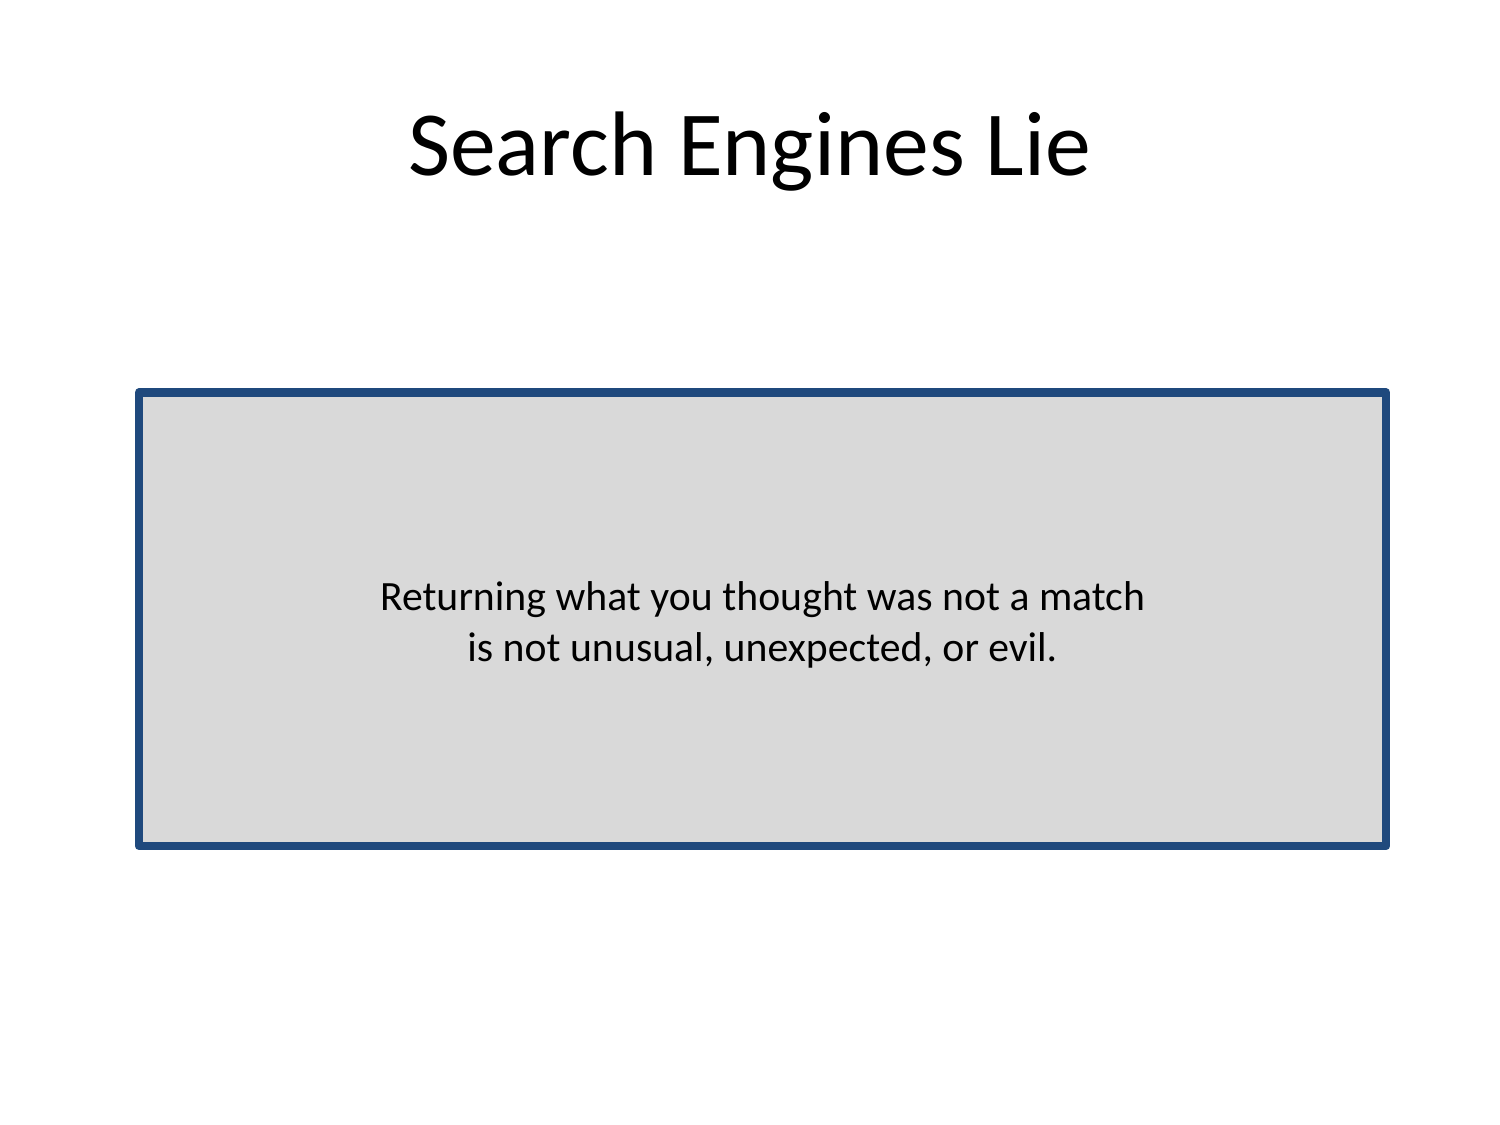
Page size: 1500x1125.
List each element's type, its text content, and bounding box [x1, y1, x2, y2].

title Search Engines Lie [75, 45, 1425, 233]
text_box Returning what you thought was not a match is not unusual, unexpected, or evil. [137, 390, 1388, 848]
